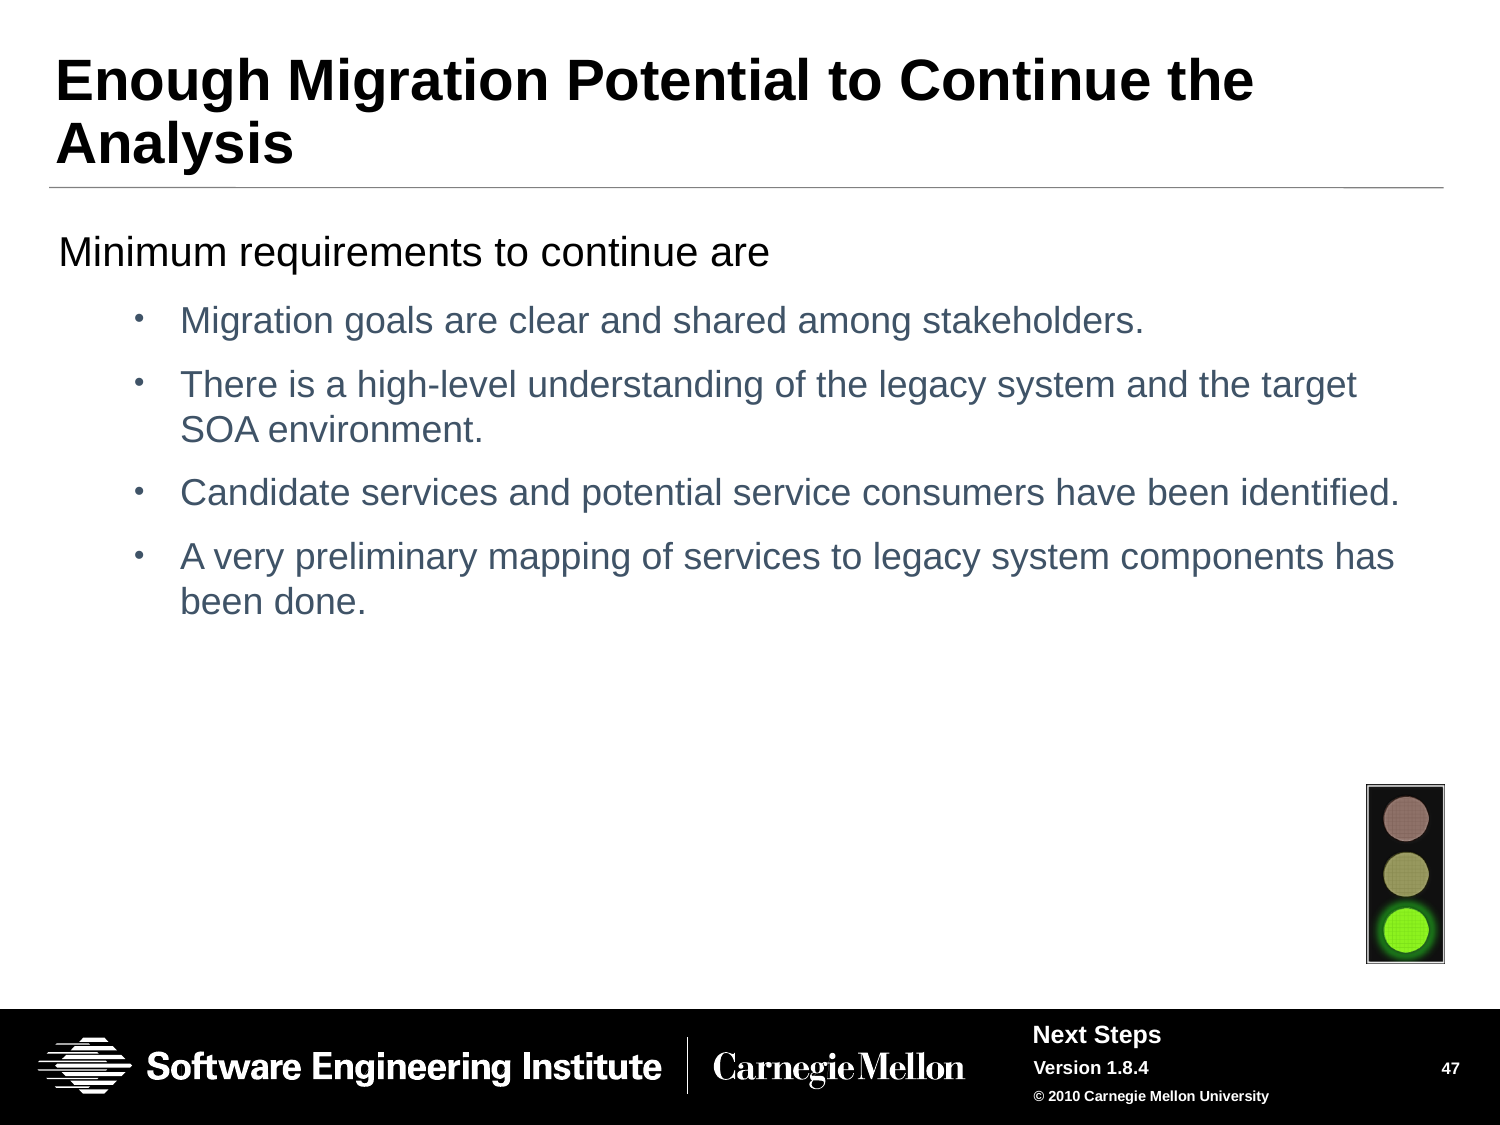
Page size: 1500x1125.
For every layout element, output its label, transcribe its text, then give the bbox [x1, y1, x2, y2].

list Minimum requirements to continue are Migration goals are clear and shared among stakeholders. There is a high-level understanding of the legacy system and the target SOA environment. Candidate services and potential service consumers have been identified. A very preliminary mapping of services to legacy system components has been done. [58, 224, 1438, 953]
text_box Next Steps [1017, 1010, 1178, 1056]
picture [1366, 784, 1445, 964]
title Enough Migration Potential to Continue the Analysis [55, 49, 1451, 178]
